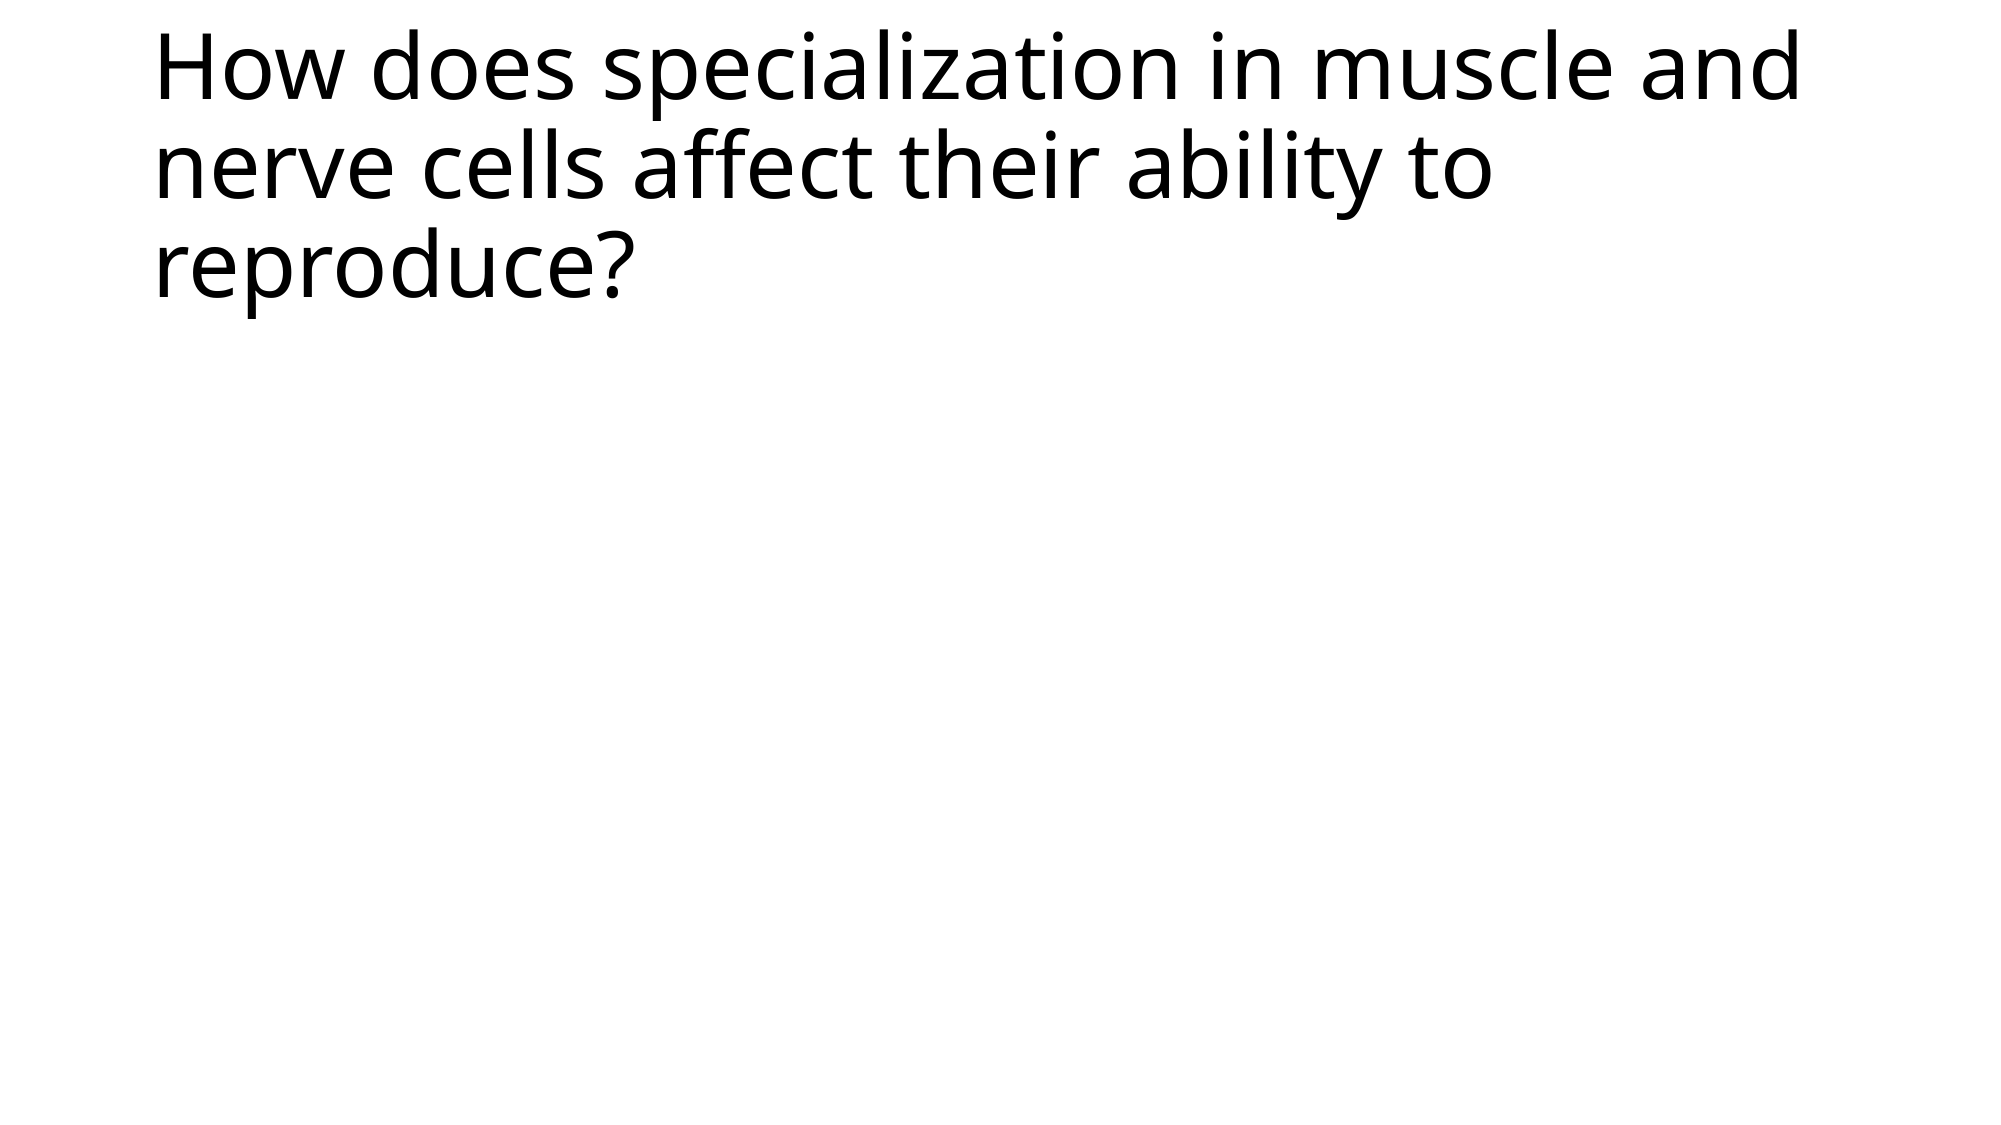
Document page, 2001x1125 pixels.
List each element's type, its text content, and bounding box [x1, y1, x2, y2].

title How does specialization in muscle and nerve cells affect their ability to reproduce? [137, 59, 1863, 278]
